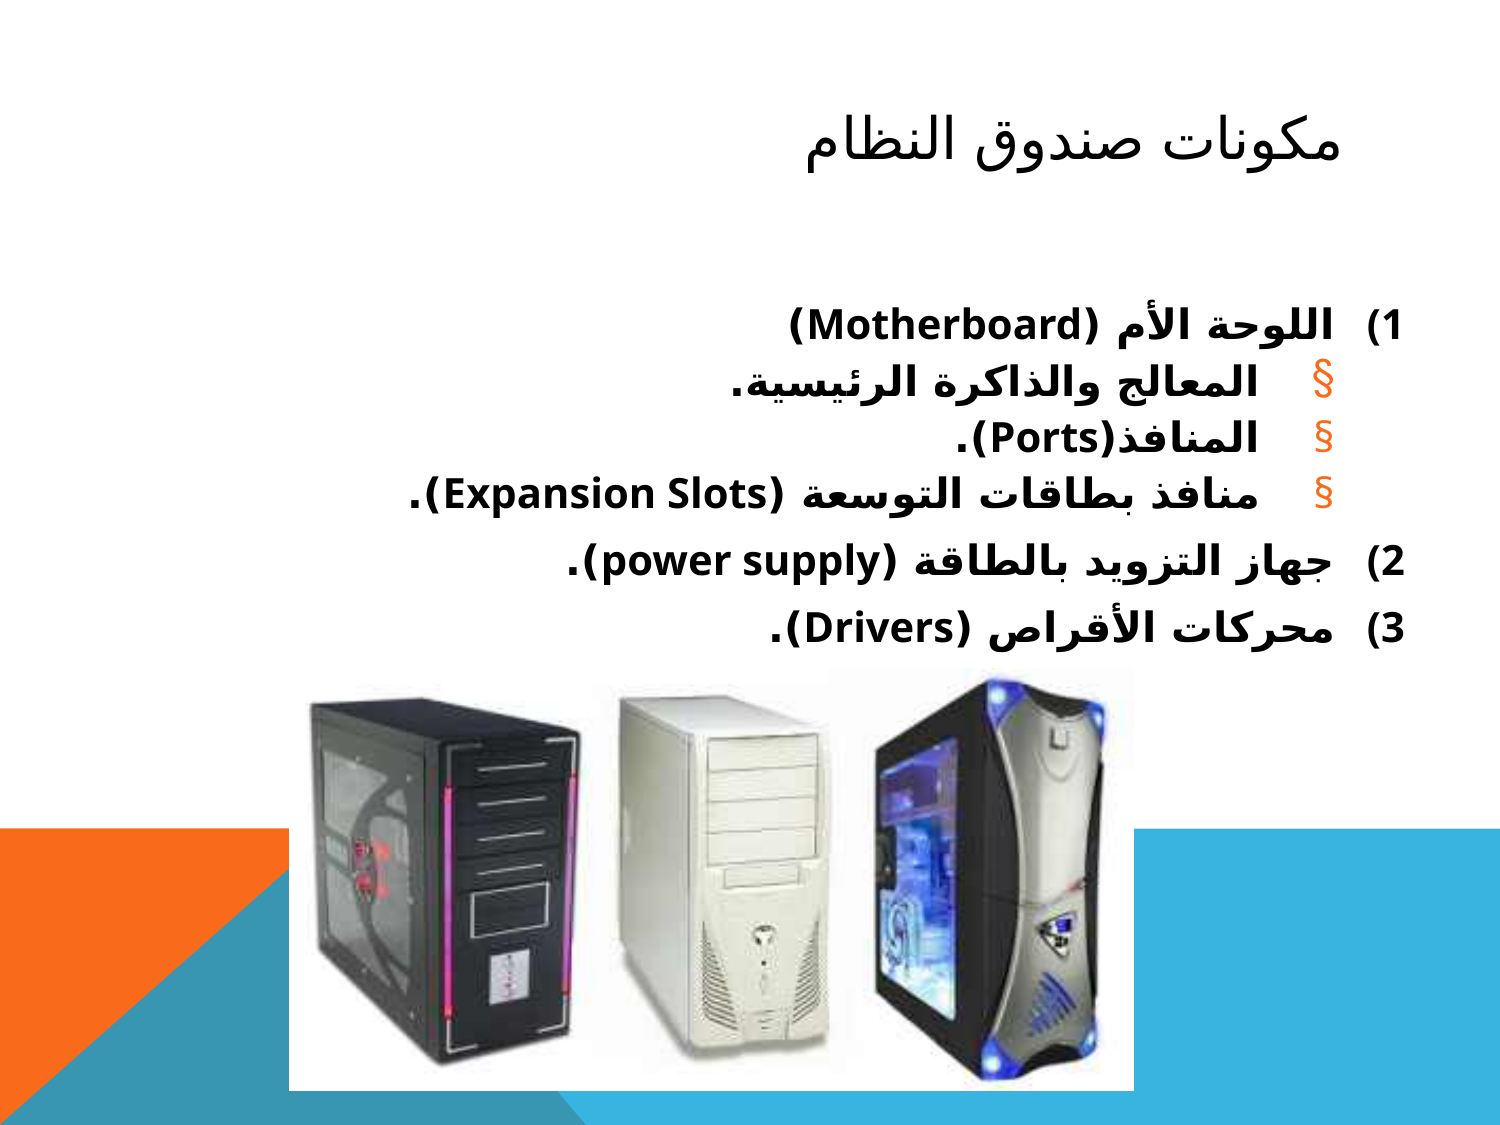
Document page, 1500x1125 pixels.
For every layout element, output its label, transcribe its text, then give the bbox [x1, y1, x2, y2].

picture [288, 668, 1134, 1091]
title مكونات صندوق النظام [171, 42, 1359, 231]
list اللوحة الأم (Motherboard) المعالج والذاكرة الرئيسية. المنافذ(Ports). منافذ بطاقات التوسعة (Expansion Slots). جهاز التزويد بالطاقة (power supply). محركات الأقراص (Drivers). [200, 290, 1425, 863]
